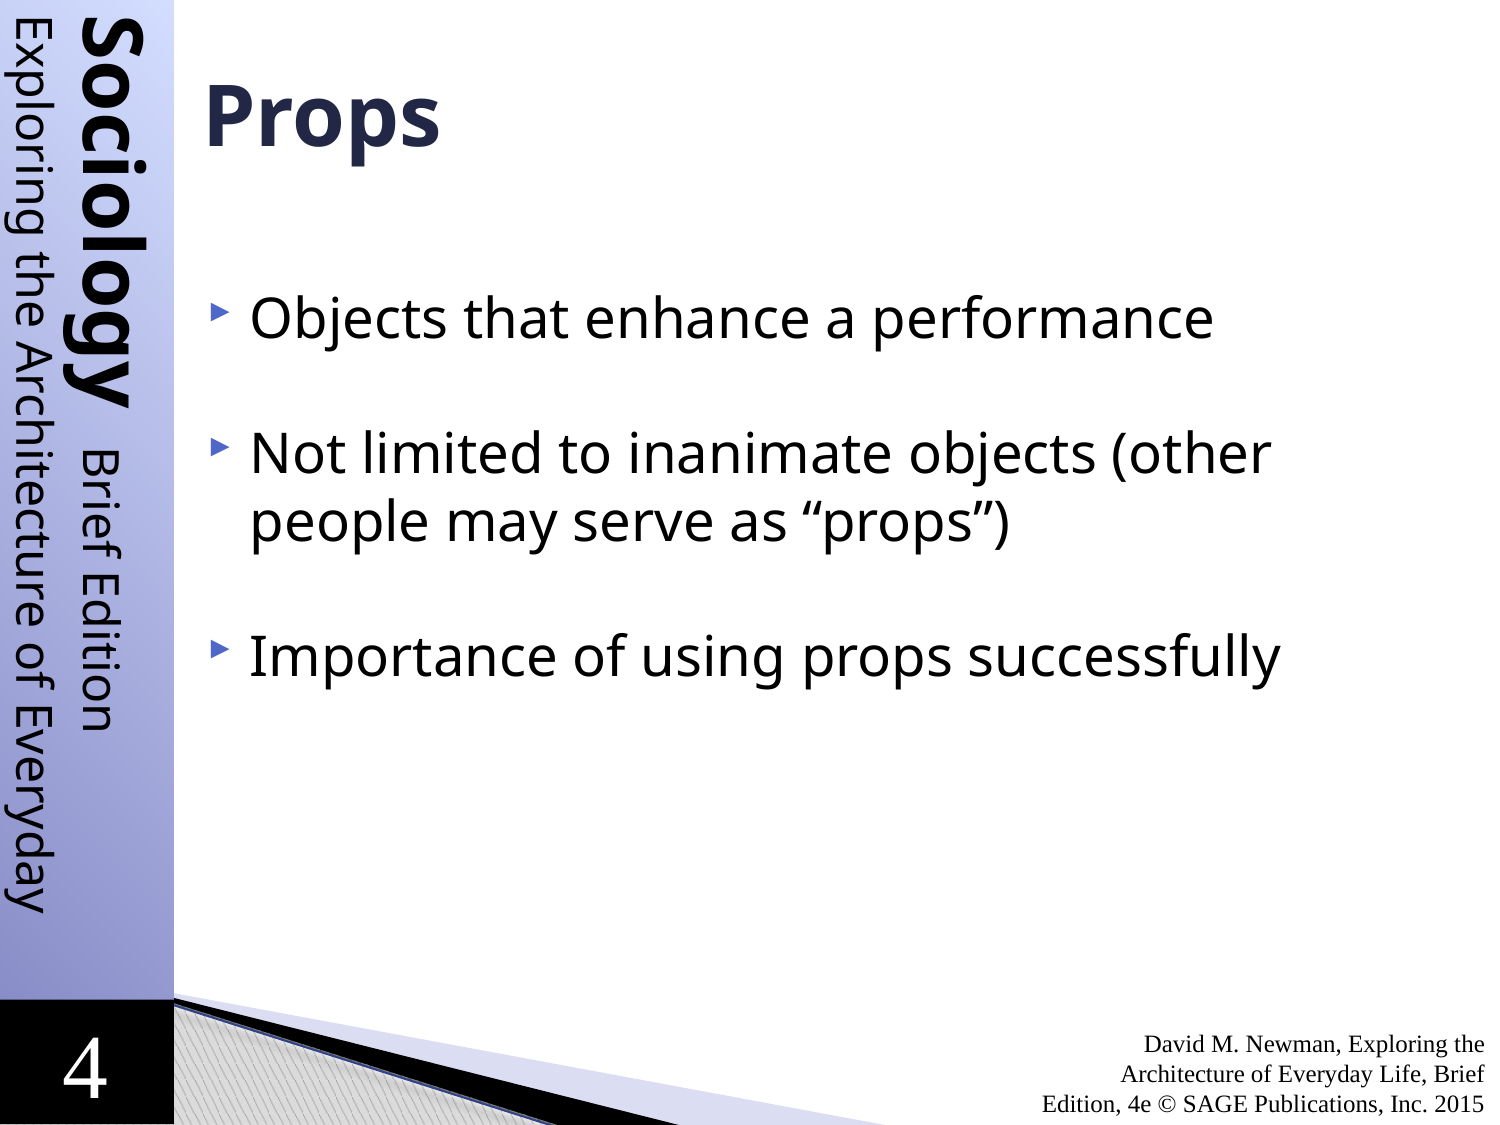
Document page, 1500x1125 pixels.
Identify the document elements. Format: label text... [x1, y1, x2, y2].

title Props [187, 37, 1500, 188]
picture [221, 1018, 558, 1125]
list Objects that enhance a performance Not limited to inanimate objects (other people may serve as “props”) Importance of using props successfully [174, 275, 1388, 1018]
footer David M. Newman, Exploring the Architecture of Everyday Life, Brief Edition, 4e © SAGE Publications, Inc. 2015 [1025, 1065, 1500, 1125]
